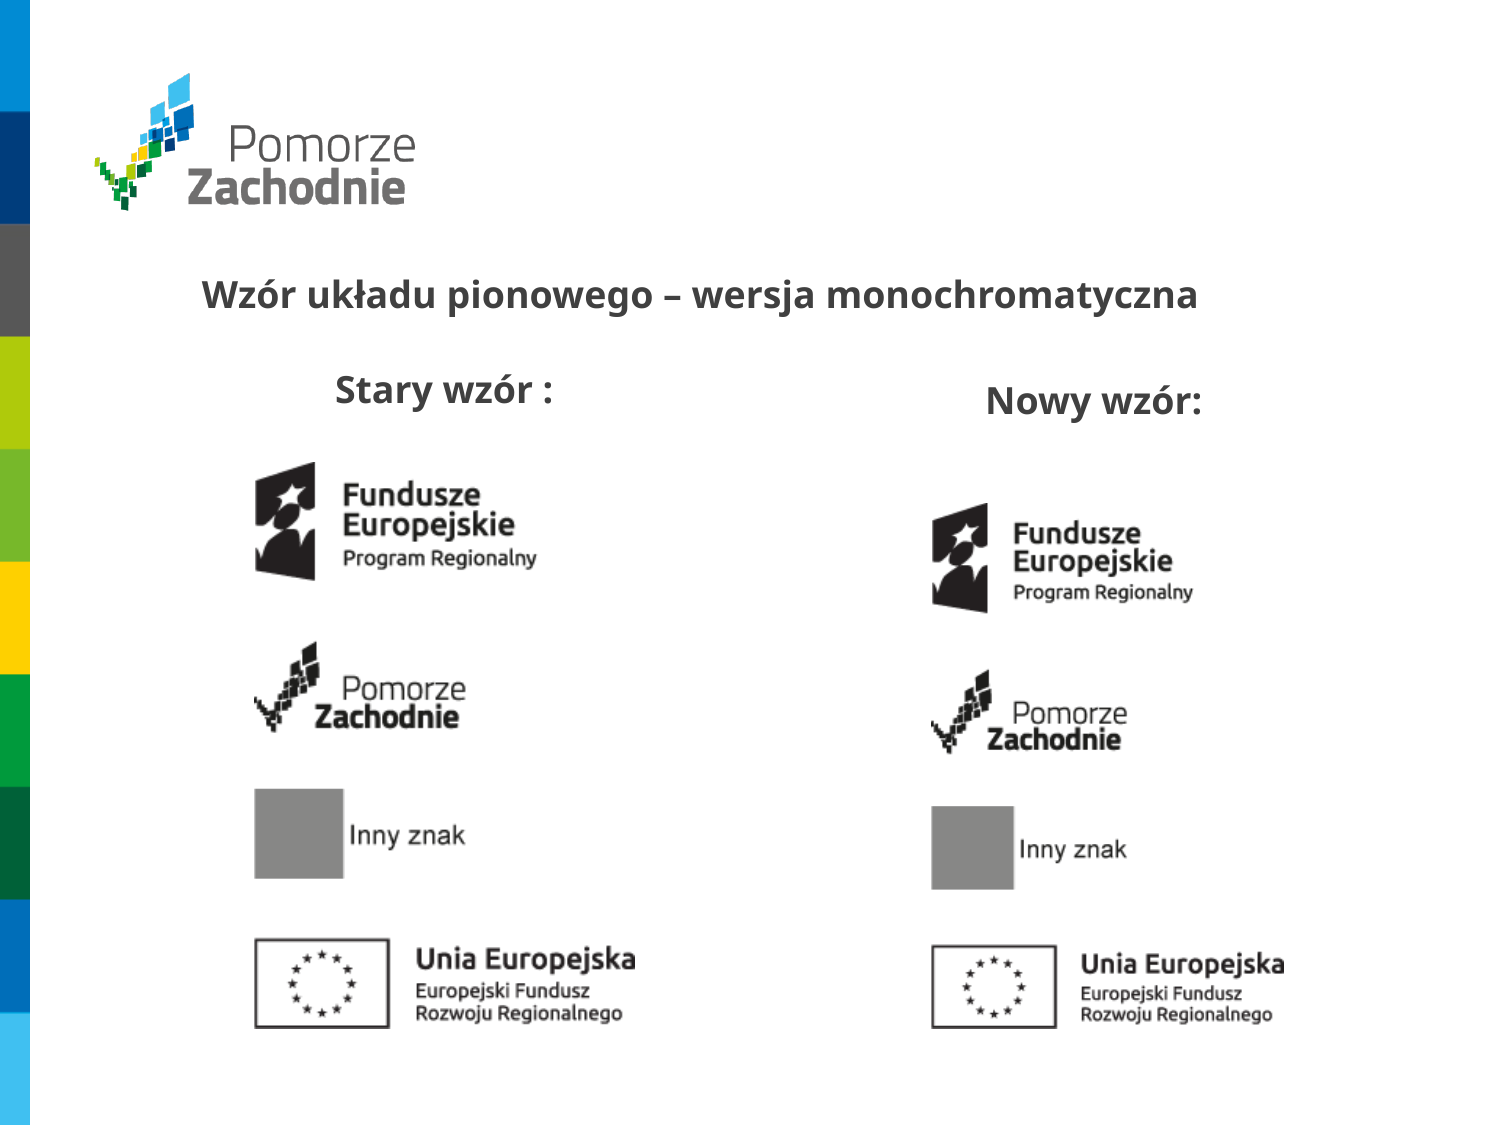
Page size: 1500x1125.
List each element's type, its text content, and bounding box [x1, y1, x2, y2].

text_box Nowy wzór: [970, 369, 1218, 430]
picture [254, 462, 635, 1029]
text_box Stary wzór : [320, 358, 569, 419]
picture [86, 64, 423, 216]
text_box Wzór układu pionowego – wersja monochromatyczna [187, 263, 1313, 324]
picture [931, 503, 1284, 1029]
picture [0, 112, 30, 1011]
picture [0, 1014, 30, 1125]
